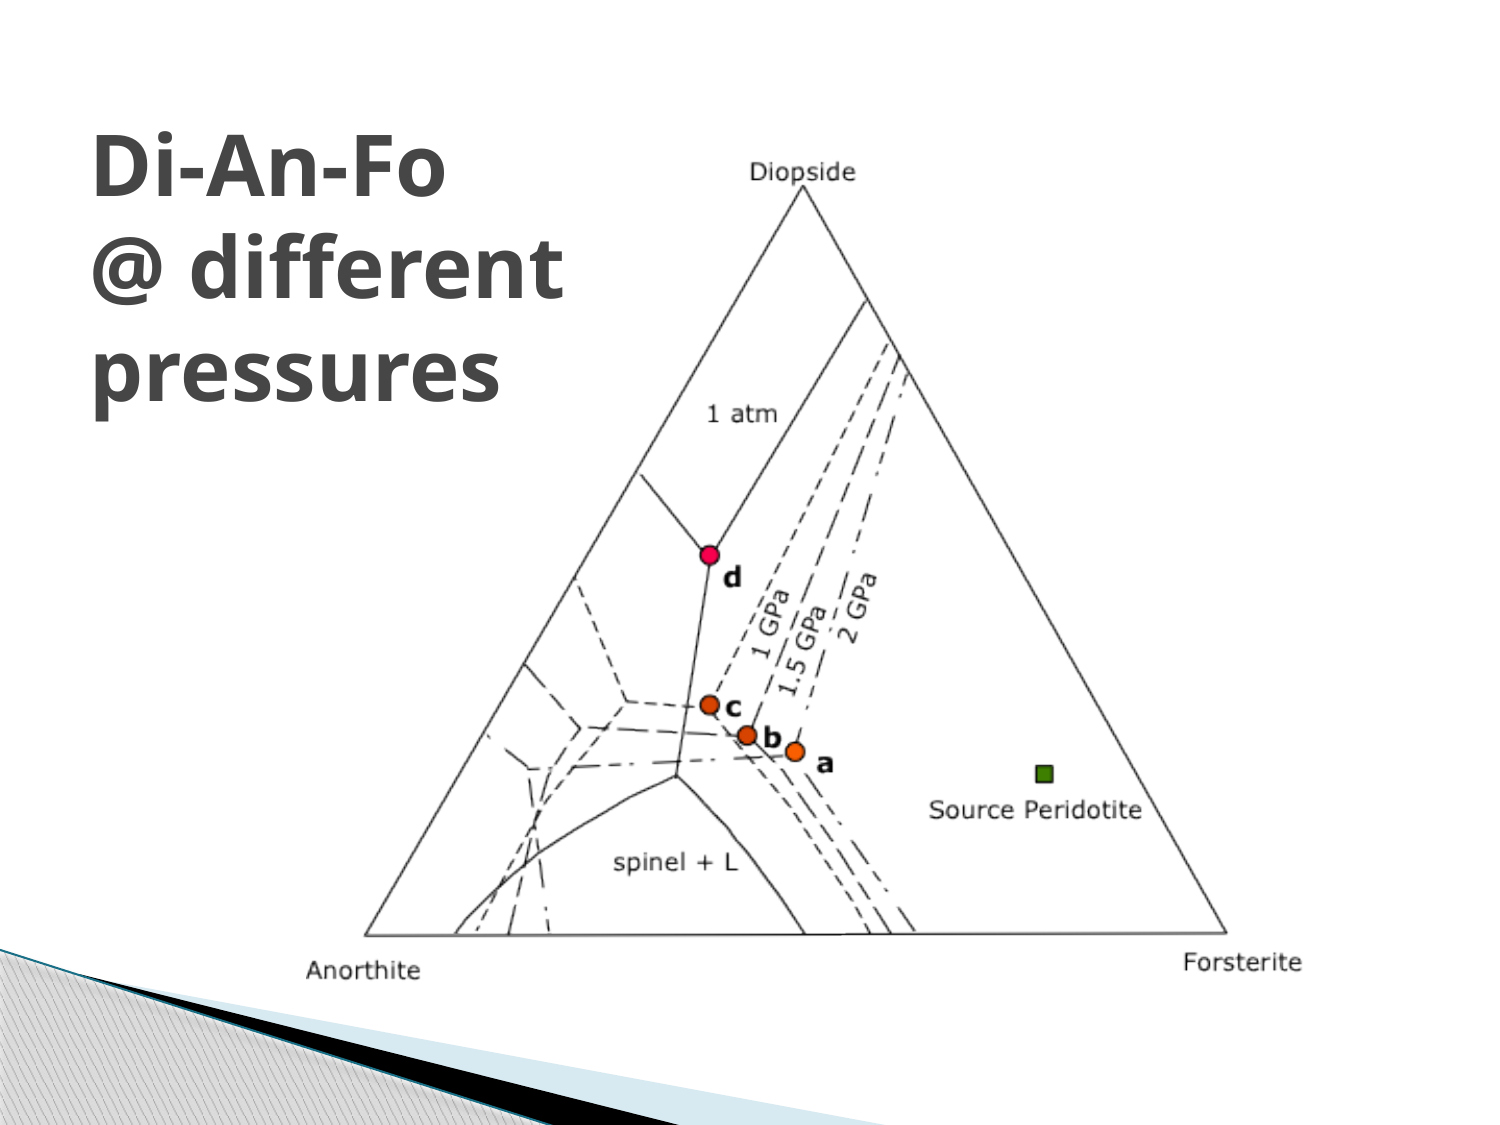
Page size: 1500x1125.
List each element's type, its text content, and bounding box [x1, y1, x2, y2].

title Di-An-Fo @ different pressures [75, 45, 1425, 485]
picture [306, 153, 1307, 986]
